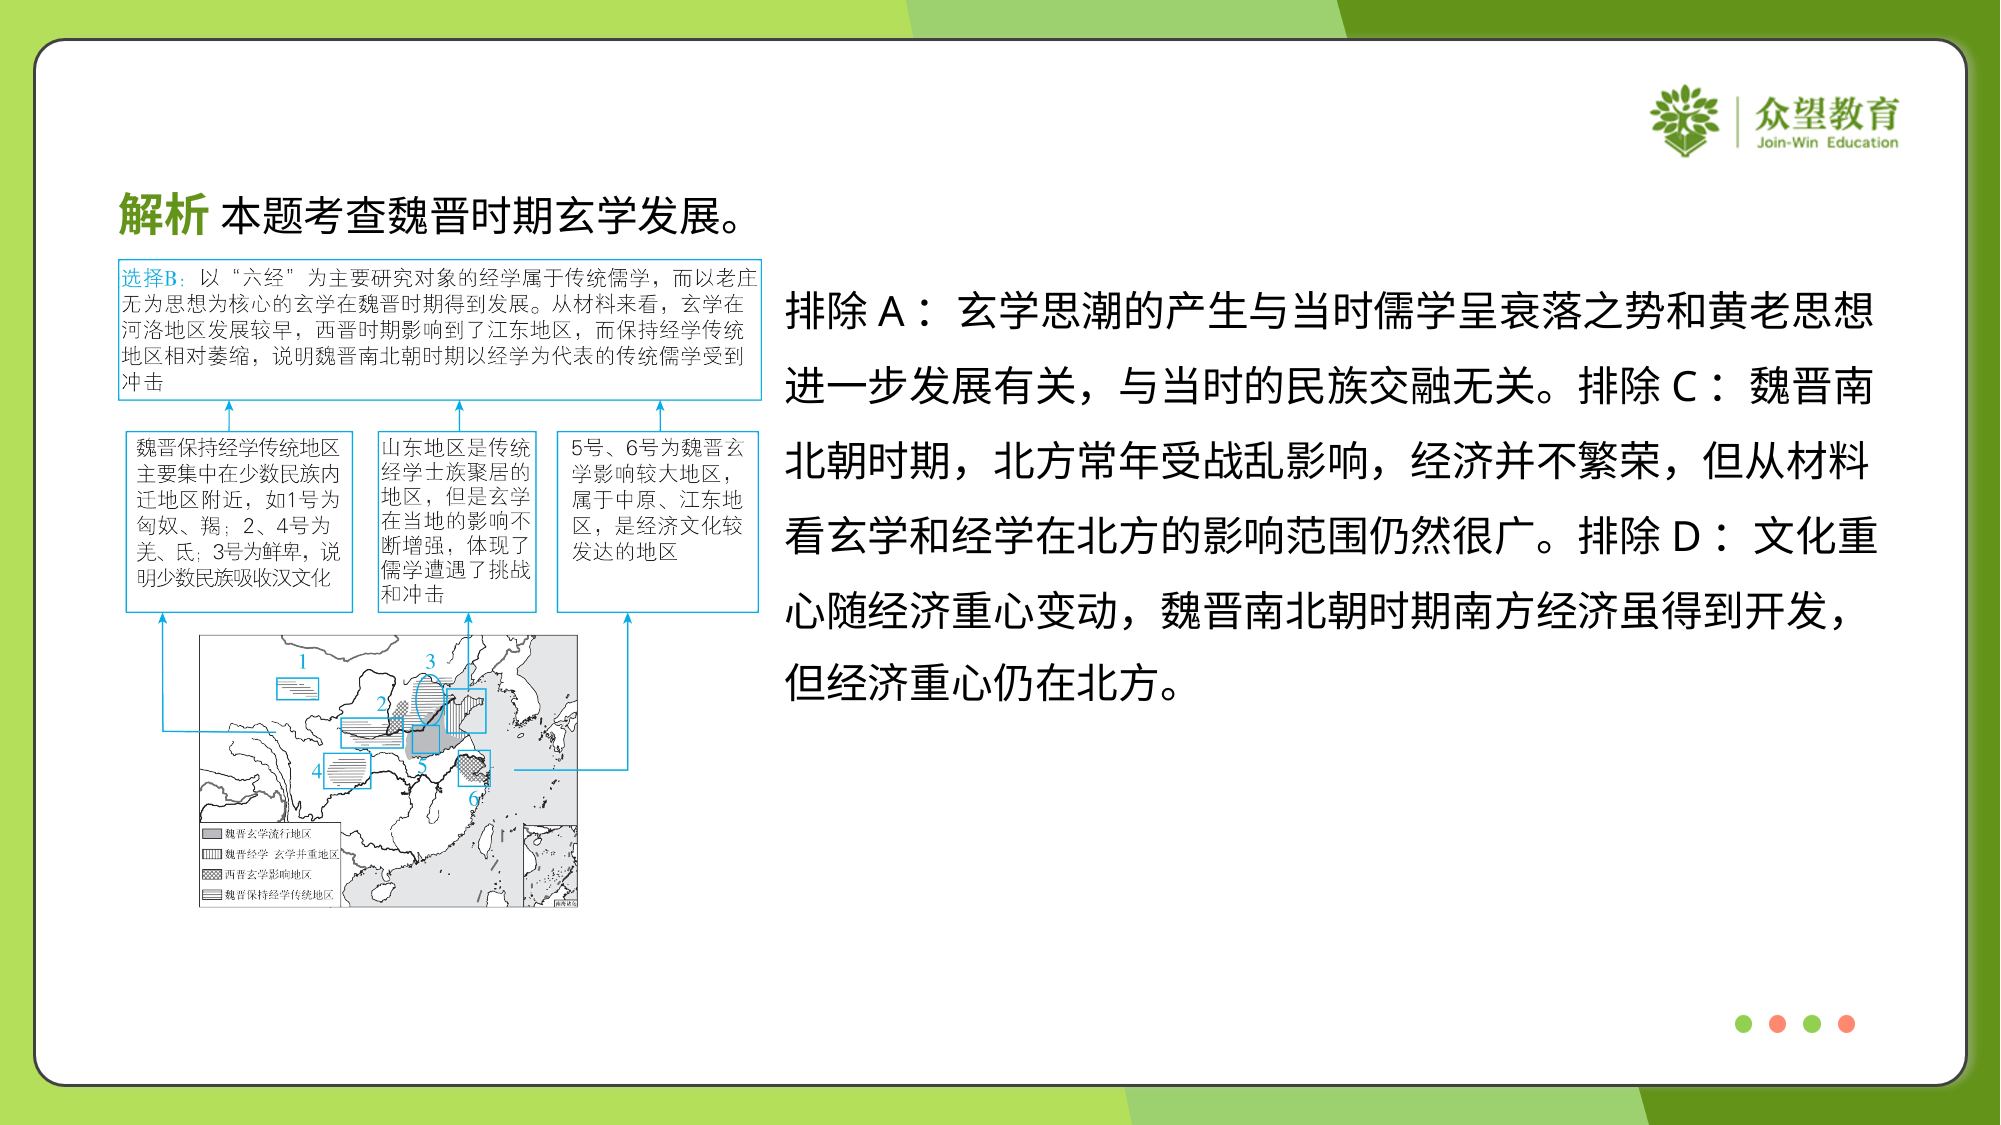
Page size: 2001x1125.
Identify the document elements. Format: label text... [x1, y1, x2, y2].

picture [0, 0, 2000, 1125]
text_box 排除A：玄学思潮的产生与当时儒学呈衰落之势和黄老思想 进一步发展有关，与当时的民族交融无关。排除C：魏晋南 北朝时期，北方常年受战乱影响，经济并不繁荣，但从材料 看玄学和经学在北方的影响范围仍然很广。排除D：文化重 心随经济重心变动，魏晋南北朝时期南方经济虽得到开发， 但经济重心仍在北方。 [784, 259, 1885, 700]
text_box 解析 本题考查魏晋时期玄学发展。 [118, 159, 1218, 231]
